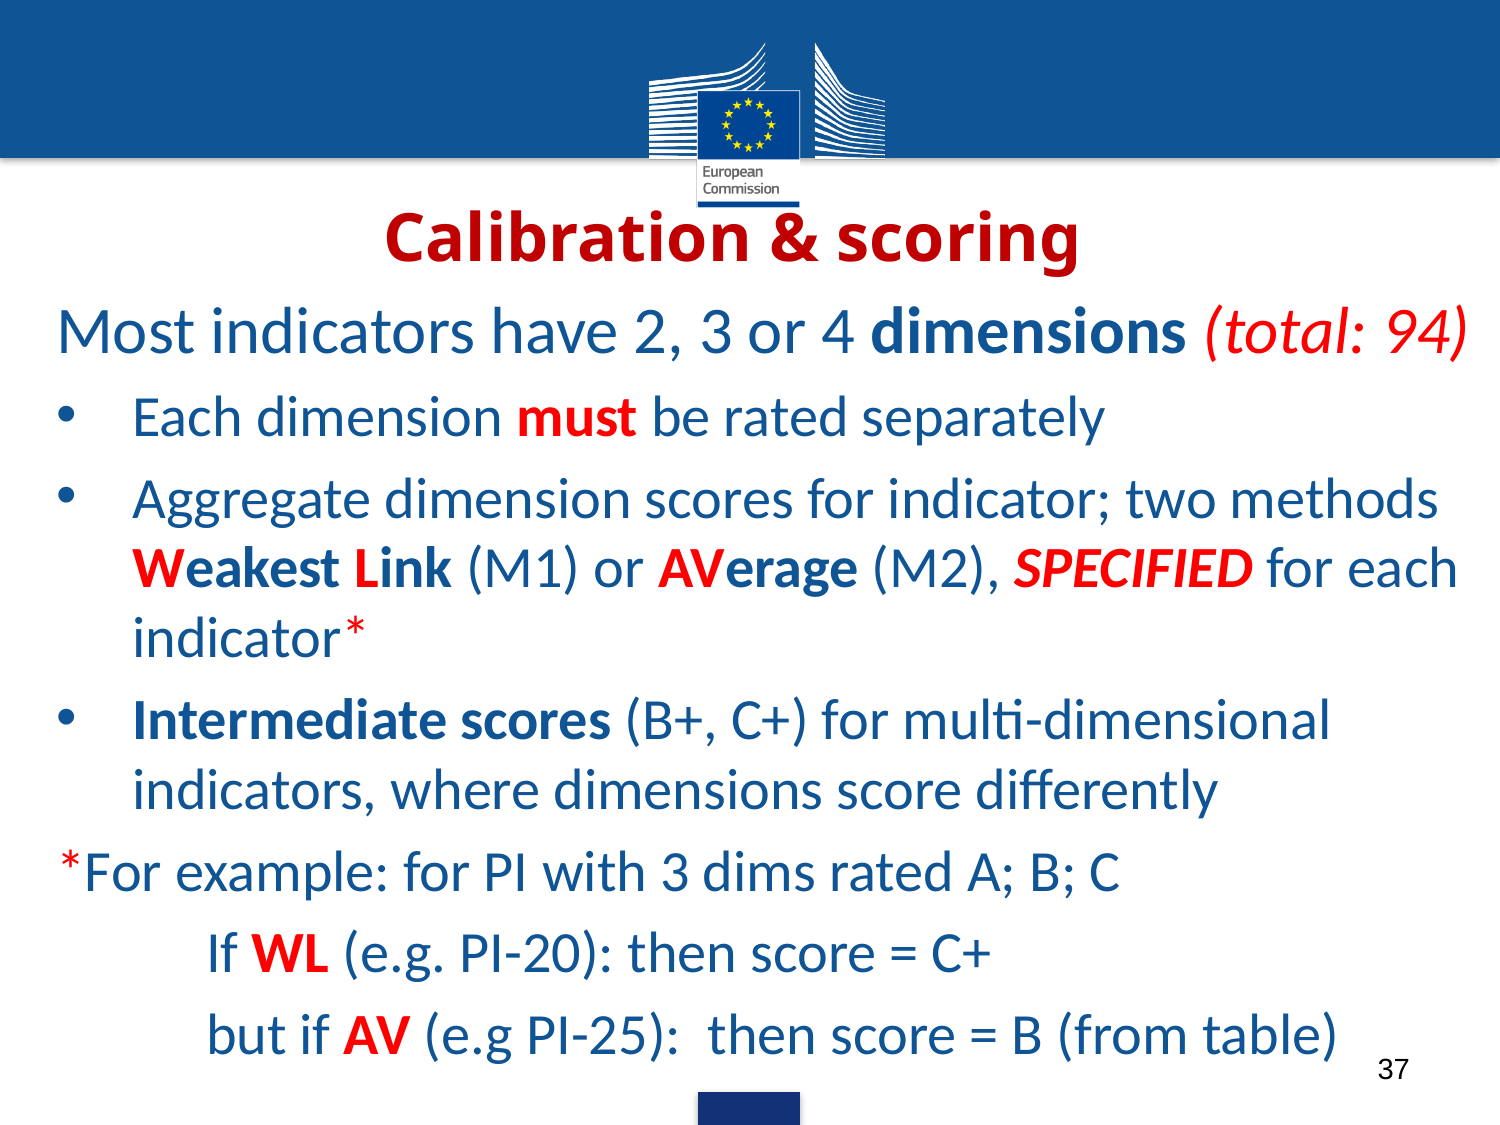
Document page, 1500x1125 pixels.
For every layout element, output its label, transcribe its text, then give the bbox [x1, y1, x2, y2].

text_box Calibration & scoring [112, 203, 1353, 276]
slide_number 37 [1074, 1042, 1426, 1103]
picture [649, 42, 885, 203]
text_box Most indicators have 2, 3 or 4 dimensions (total: 94) Each dimension must be rated separately Aggregate dimension scores for indicator; two methods Weakest Link (M1) or AVerage (M2), SPECIFIED for each indicator* Intermediate scores (B+, C+) for multi-dimensional indicators, where dimensions score differently *For example: for PI with 3 dims rated A; B; C If WL (e.g. PI-20): then score = C+ but if AV (e.g PI-25): then score = B (from table) [41, 278, 1500, 1071]
